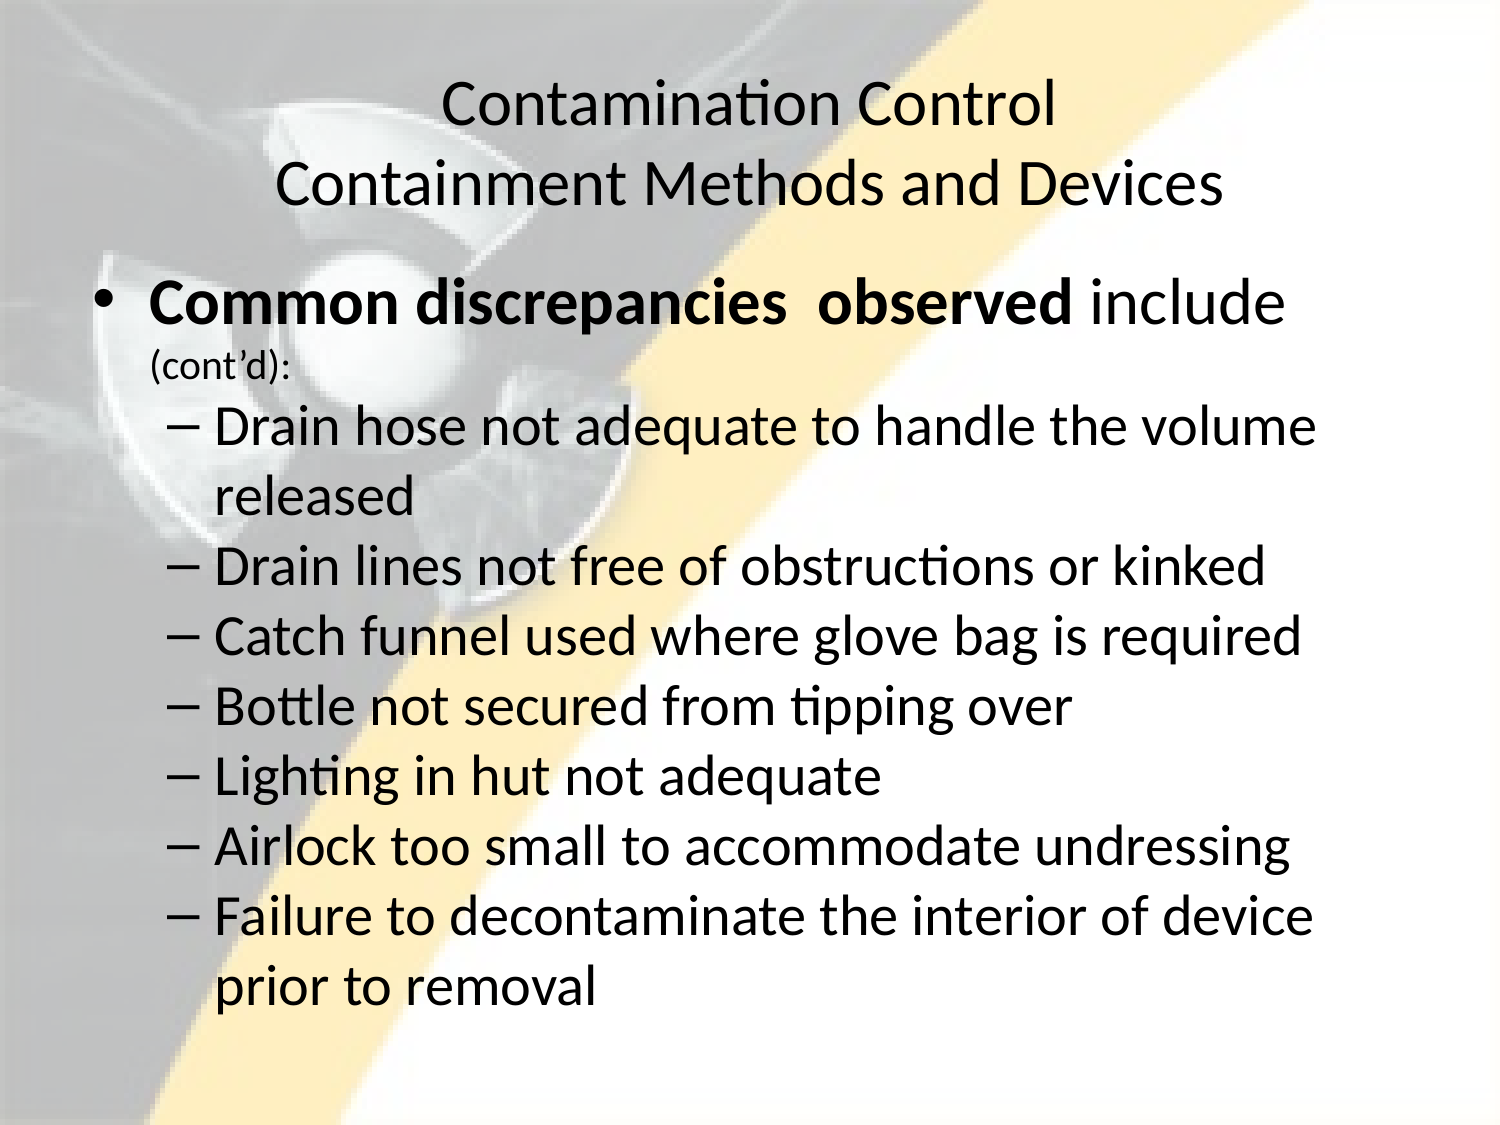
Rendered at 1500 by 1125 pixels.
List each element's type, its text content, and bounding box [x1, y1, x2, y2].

title Contamination Control Containment Methods and Devices [75, 45, 1425, 233]
list Common discrepancies observed include (cont’d): Drain hose not adequate to handle the volume released Drain lines not free of obstructions or kinked Catch funnel used where glove bag is required Bottle not secured from tipping over Lighting in hut not adequate Airlock too small to accommodate undressing Failure to decontaminate the interior of device prior to removal [75, 249, 1425, 1125]
